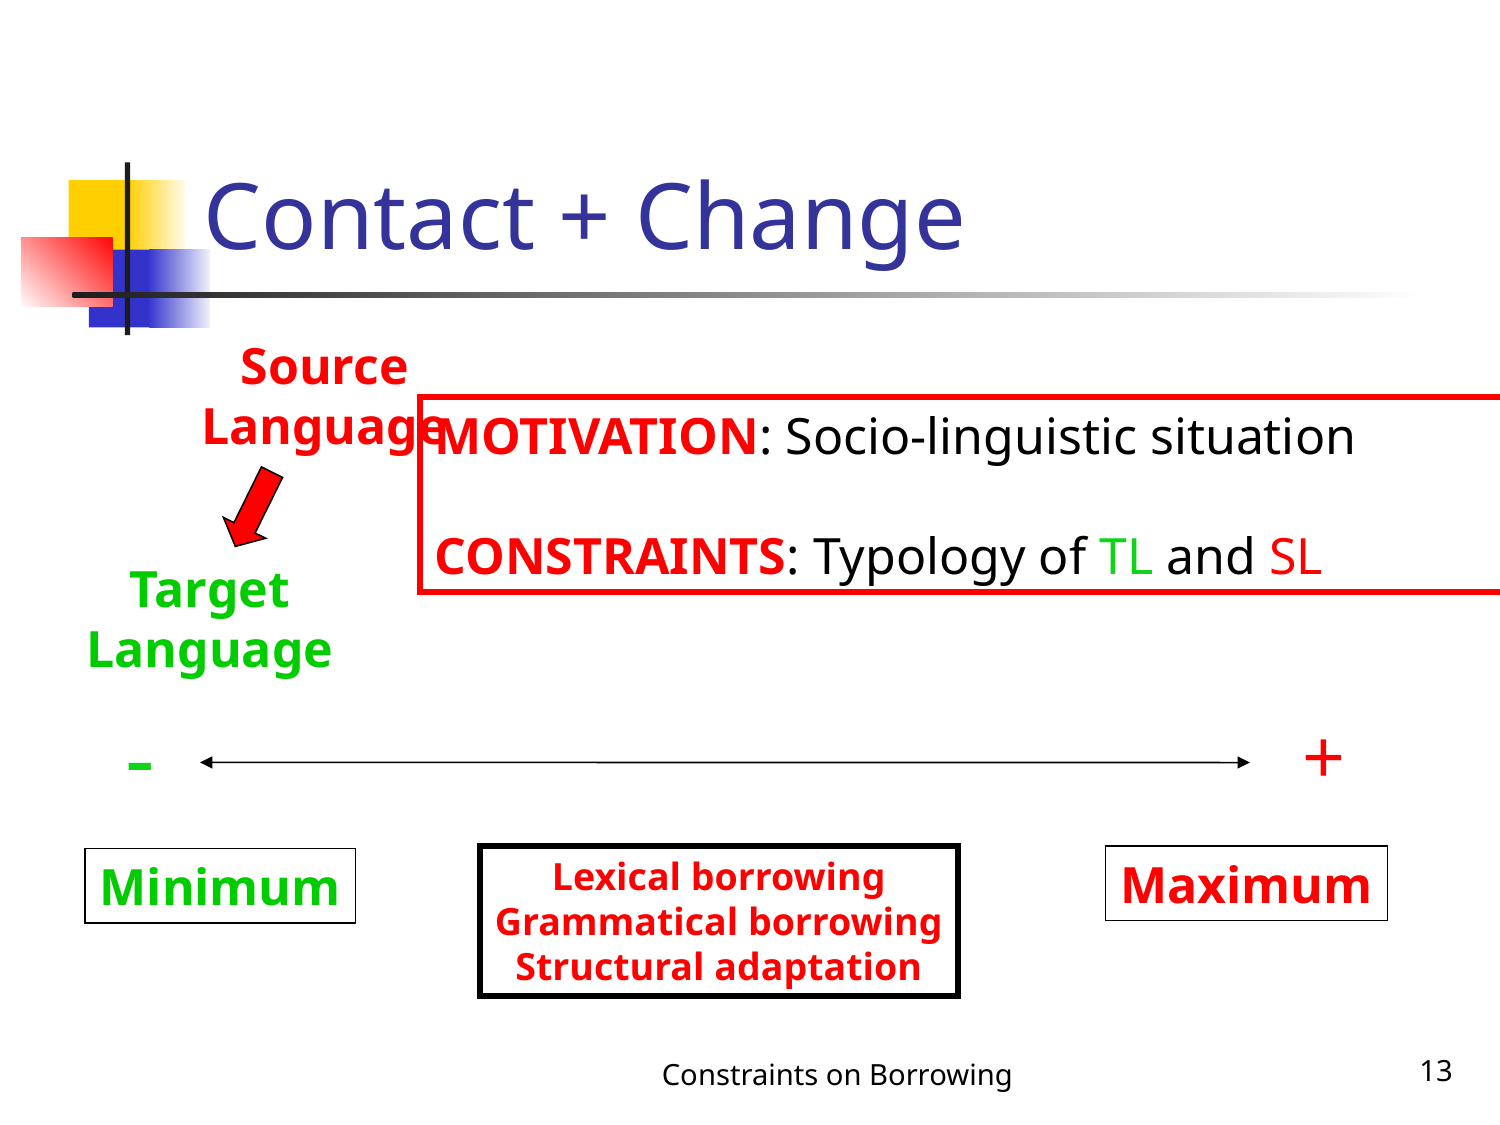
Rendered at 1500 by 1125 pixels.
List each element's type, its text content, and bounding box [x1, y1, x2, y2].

footer Constraints on Borrowing [599, 1023, 1076, 1100]
title Contact + Change [188, 34, 1468, 276]
text_box - [110, 692, 171, 818]
text_box [223, 466, 283, 547]
text_box Source Language [186, 327, 464, 463]
text_box Lexical borrowing Grammatical borrowing Structural adaptation [479, 846, 958, 996]
text_box [199, 756, 1250, 769]
text_box Target Language [71, 549, 349, 685]
slide_number 13 [1154, 1023, 1468, 1100]
text_box + [1287, 702, 1361, 807]
text_box Maximum [1105, 846, 1388, 921]
text_box MOTIVATION: Socio-linguistic situation CONSTRAINTS: Typology of TL and SL [419, 397, 1500, 592]
text_box Minimum [84, 848, 356, 924]
